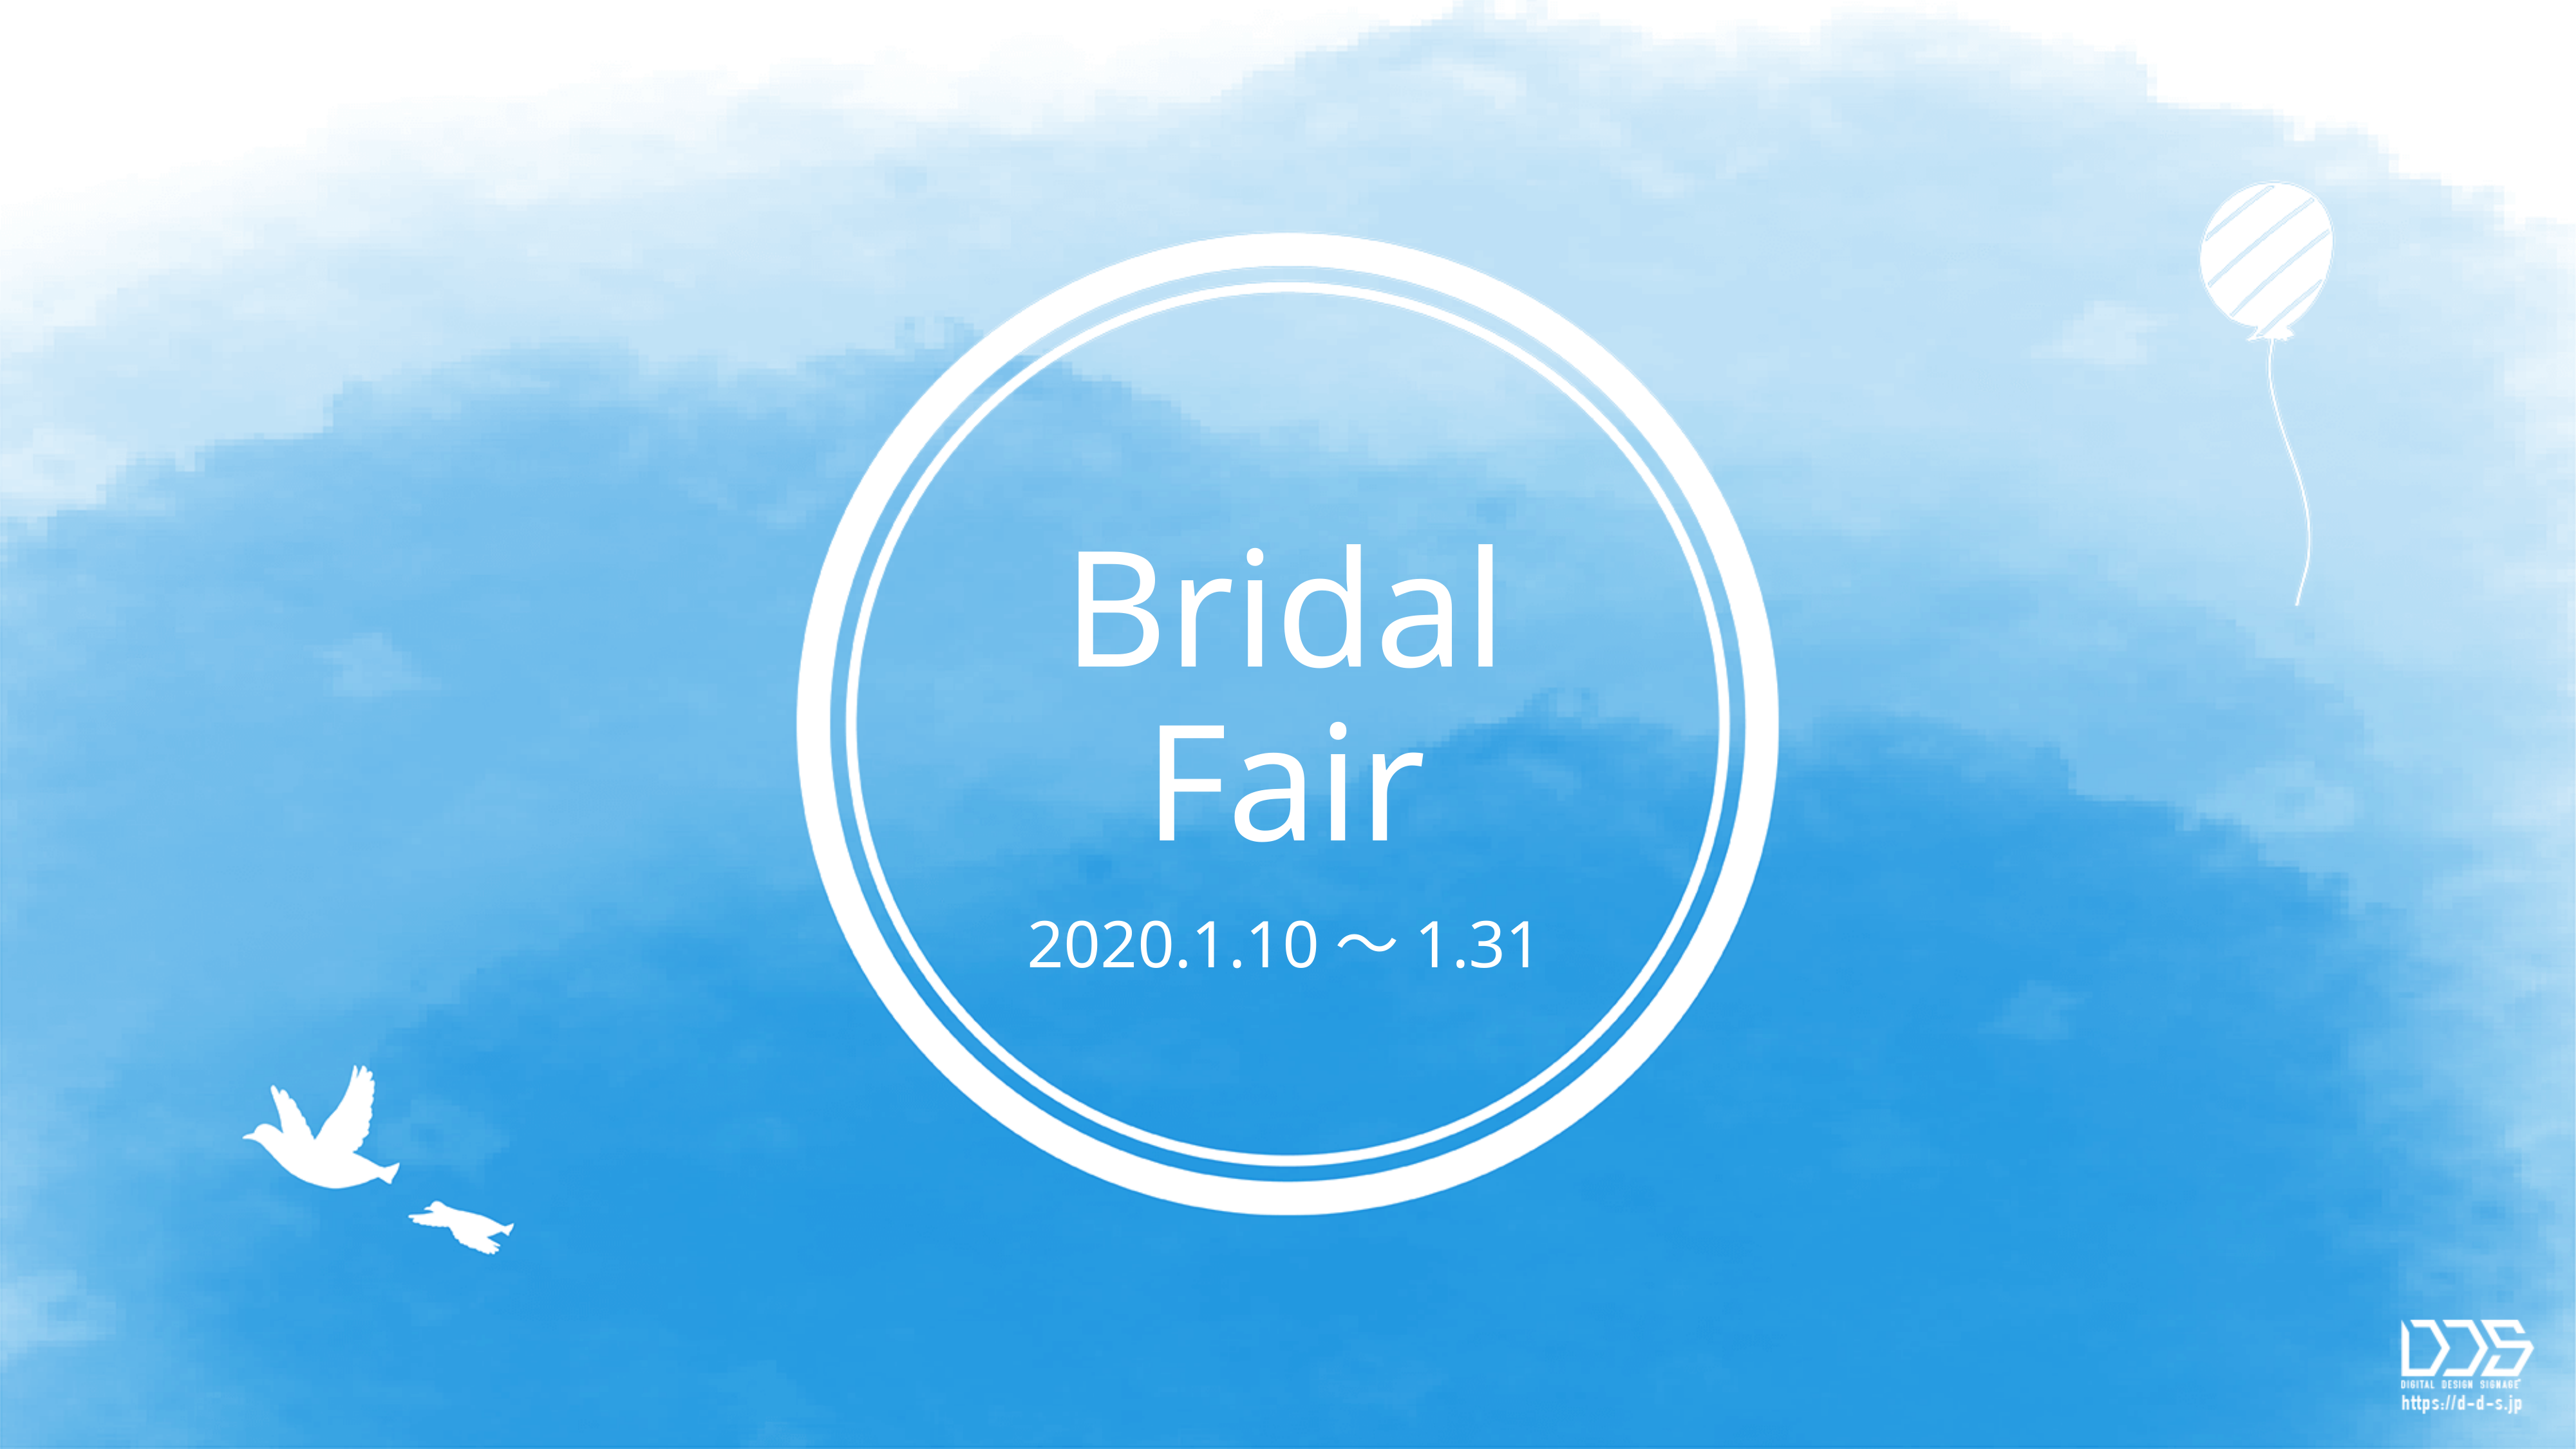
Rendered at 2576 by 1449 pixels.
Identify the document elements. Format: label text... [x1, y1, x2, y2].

title Bridal Fair [787, 479, 1783, 881]
subtitle 2020.1.10～1.31 [863, 907, 1707, 1174]
picture [0, 0, 2576, 1449]
